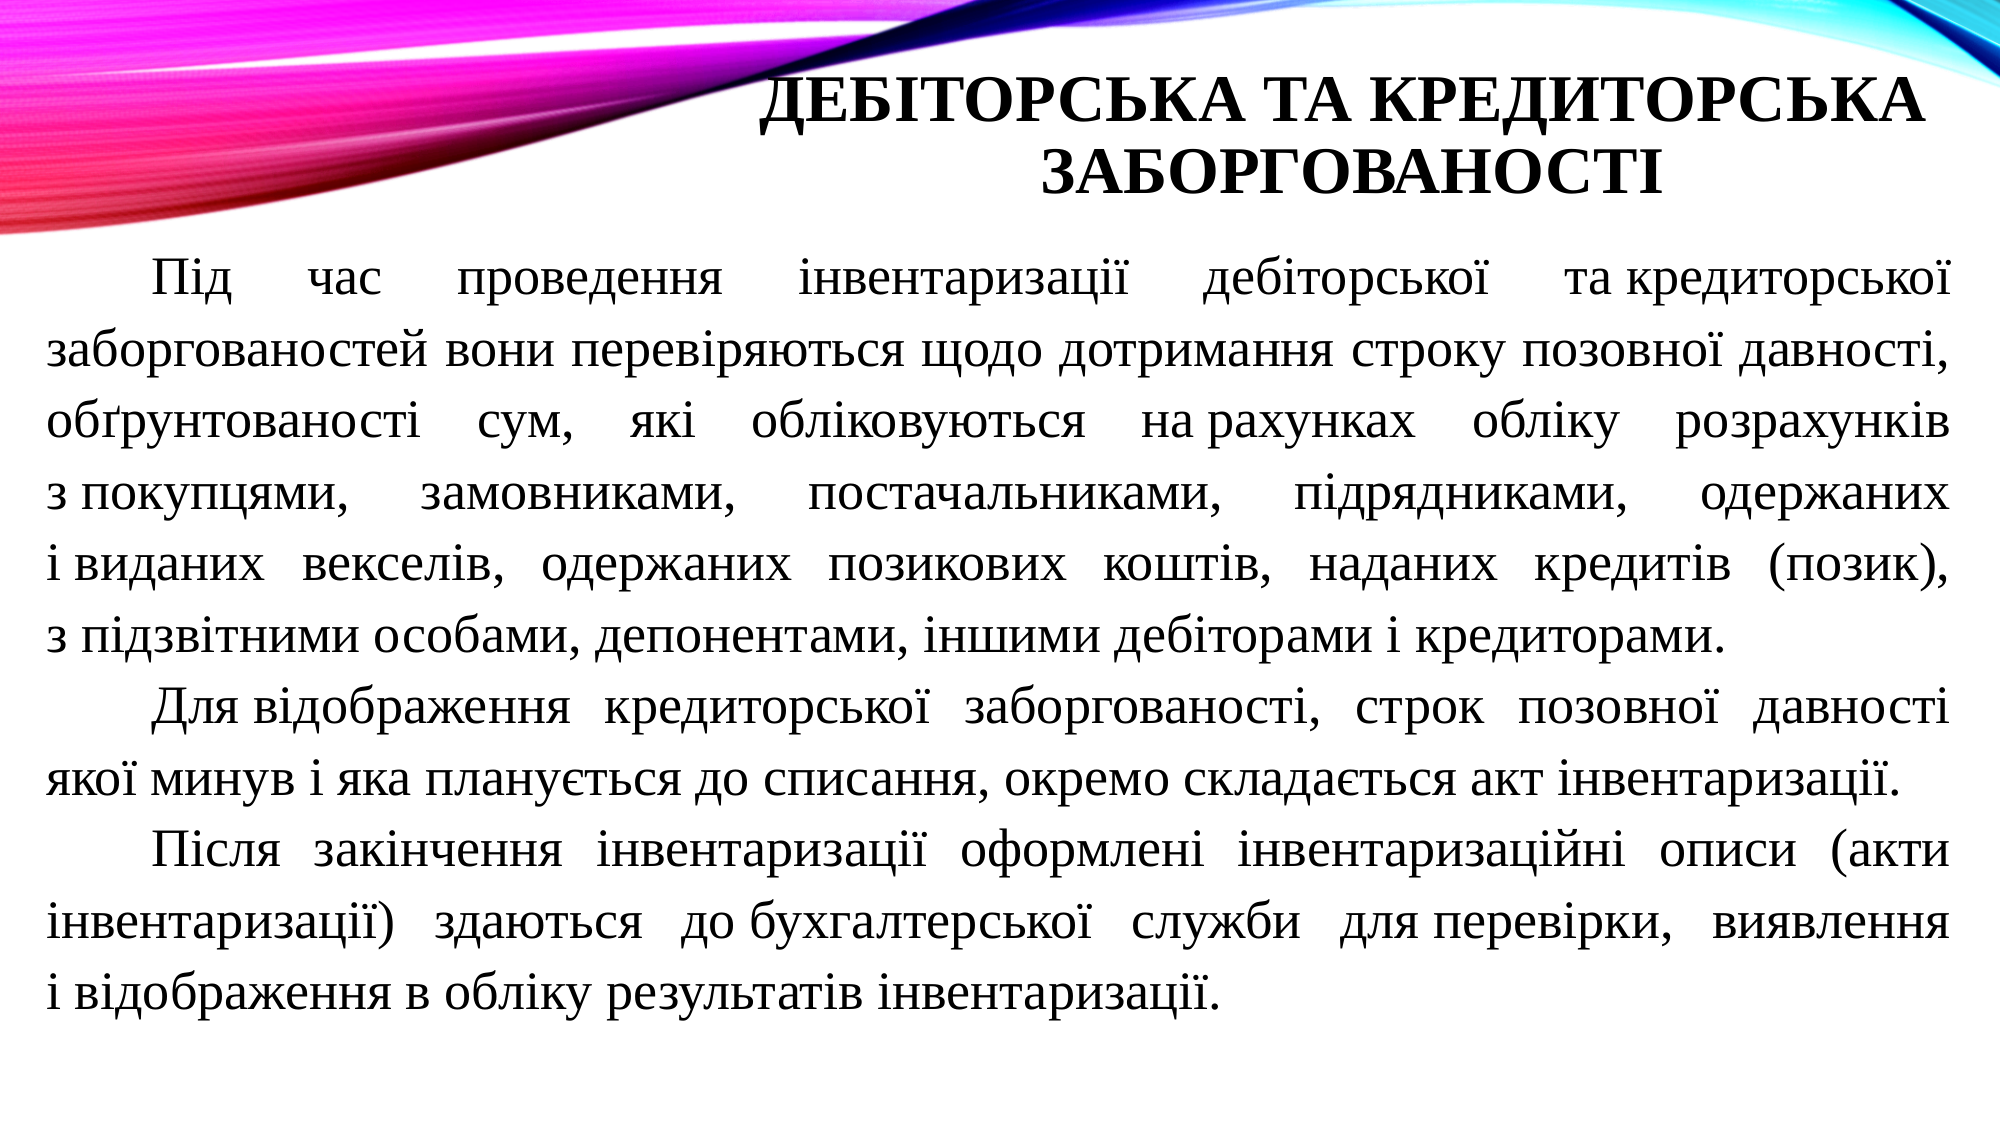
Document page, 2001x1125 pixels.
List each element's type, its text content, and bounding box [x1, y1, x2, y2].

list Під час проведення інвентаризації дебіторської та кредиторської заборгованостей вони перевіряються щодо дотримання строку позовної давності, обґрунтованості сум, які обліковуються на рахунках обліку розрахунків з покупцями, замовниками, постачальниками, підрядниками, одержаних і виданих векселів, одержаних позикових коштів, наданих кредитів (позик), з підзвітними особами, депонентами, іншими дебіторами і кредиторами. Для відображення кредиторської заборгованості, строк позовної давності якої минув і яка планується до списання, окремо складається акт інвентаризації. Після закінчення інвентаризації оформлені інвентаризаційні описи (акти інвентаризації) здаються до бухгалтерської служби для перевірки, виявлення і відображення в обліку результатів інвентаризації. [31, 226, 1968, 1099]
picture [0, 0, 2000, 237]
picture [1890, 0, 2000, 75]
picture [1910, 0, 2000, 45]
title Дебіторська та кредиторська заборгованості [704, 90, 2000, 261]
